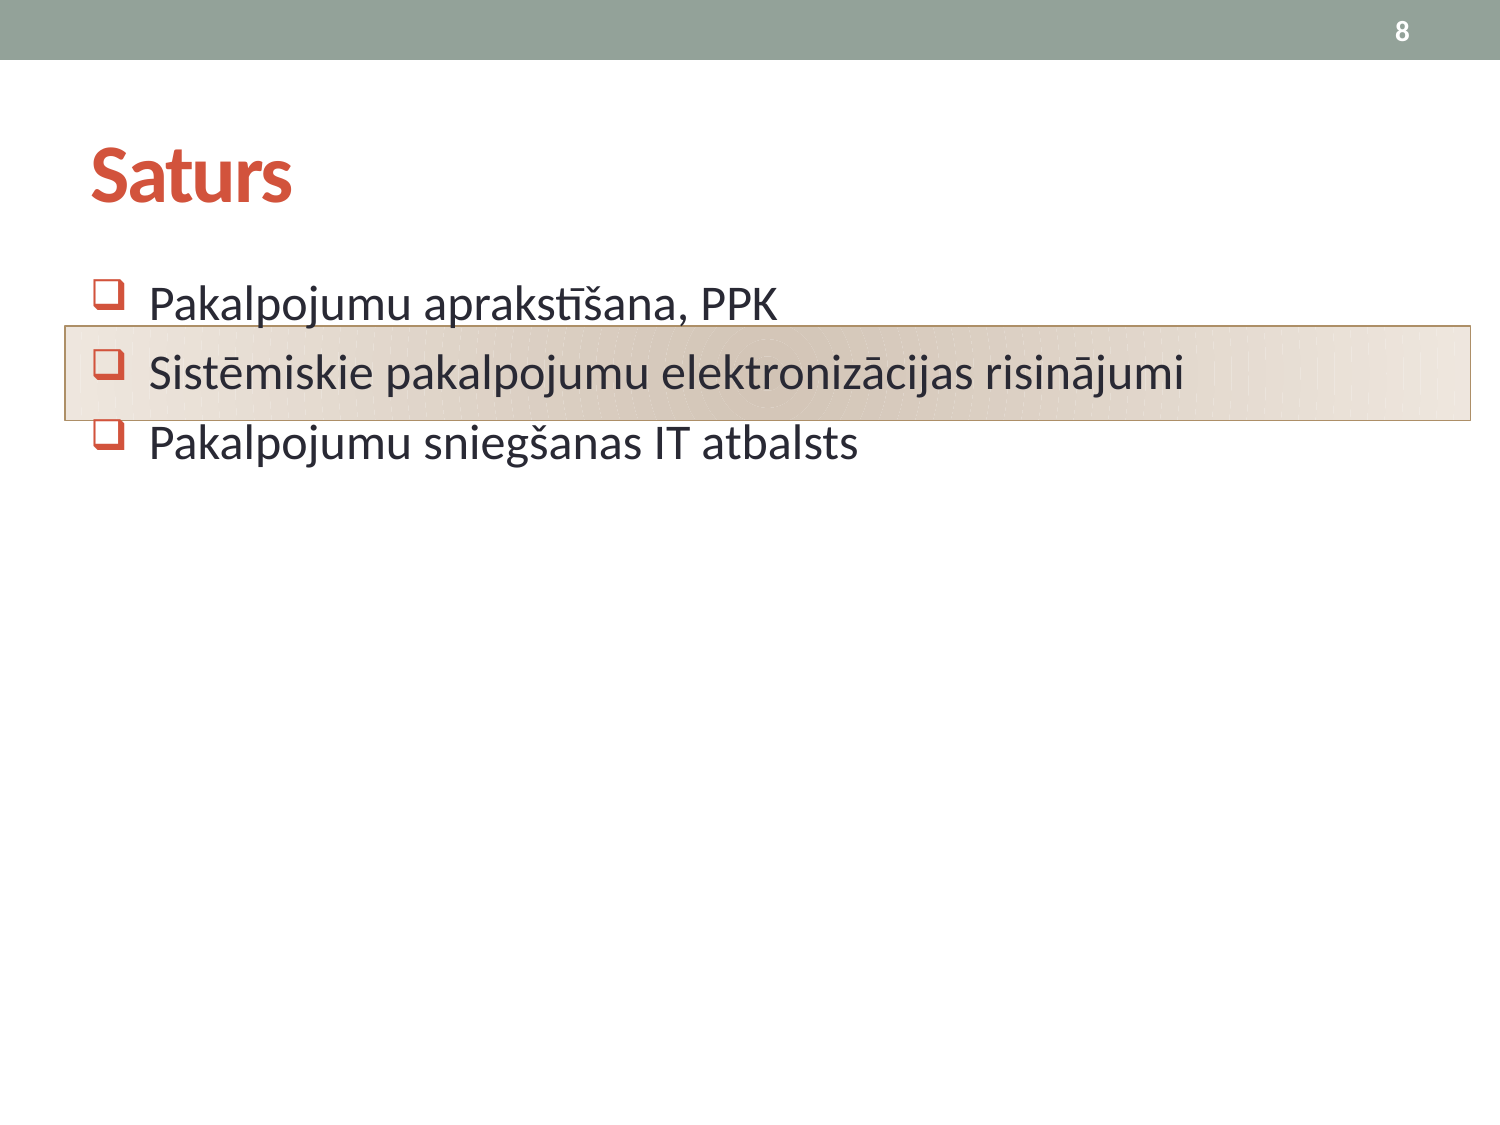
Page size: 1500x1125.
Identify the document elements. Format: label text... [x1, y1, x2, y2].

list Pakalpojumu aprakstīšana, PPK Sistēmiskie pakalpojumu elektronizācijas risinājumi Pakalpojumu sniegšanas IT atbalsts [75, 262, 1425, 1063]
text_box [64, 325, 75, 421]
slide_number 8 [1250, 3, 1425, 57]
text_box [1425, 325, 1471, 421]
title Saturs [75, 87, 1425, 250]
